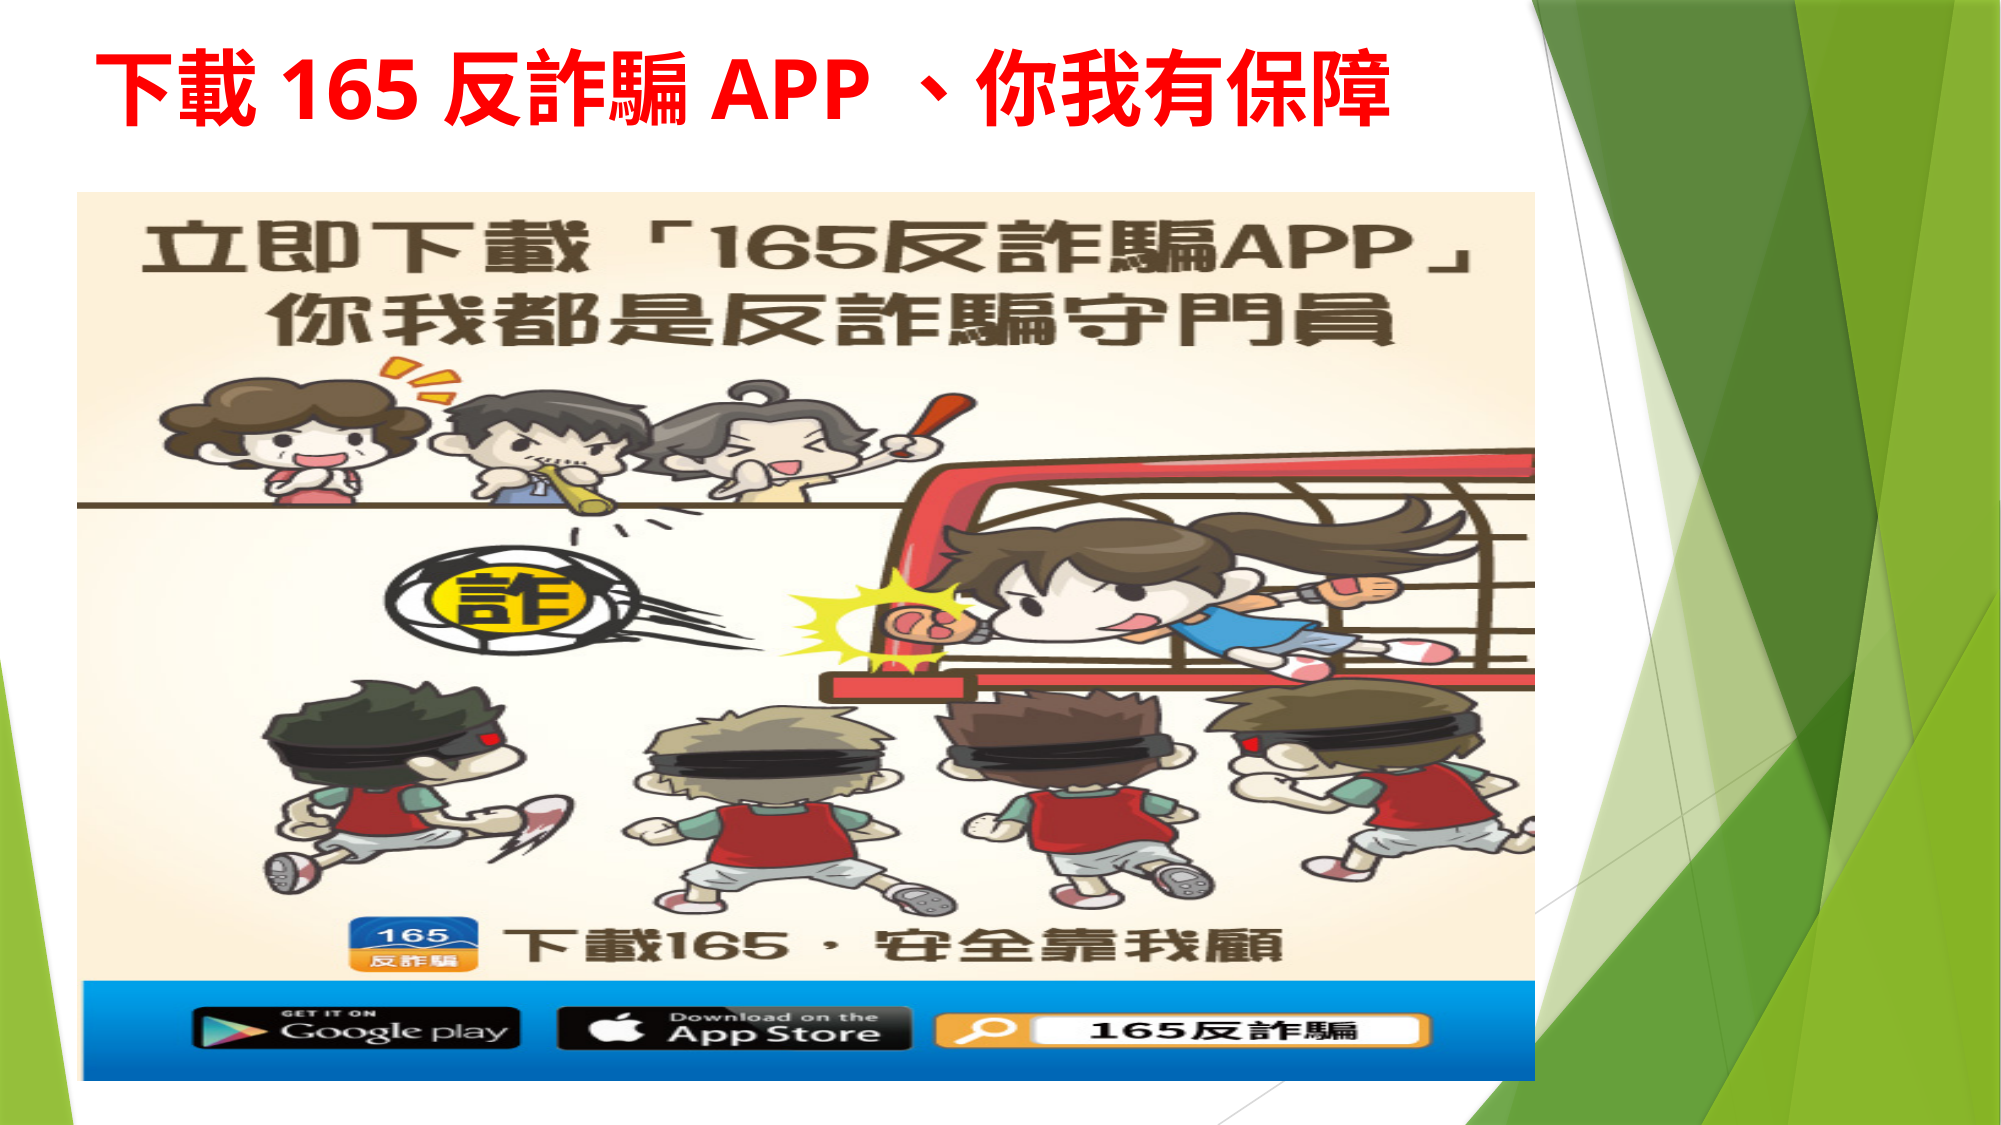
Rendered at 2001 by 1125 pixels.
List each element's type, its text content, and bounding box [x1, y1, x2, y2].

title 下載165反詐騙APP、你我有保障 [77, 29, 1488, 191]
picture [76, 191, 1536, 1082]
